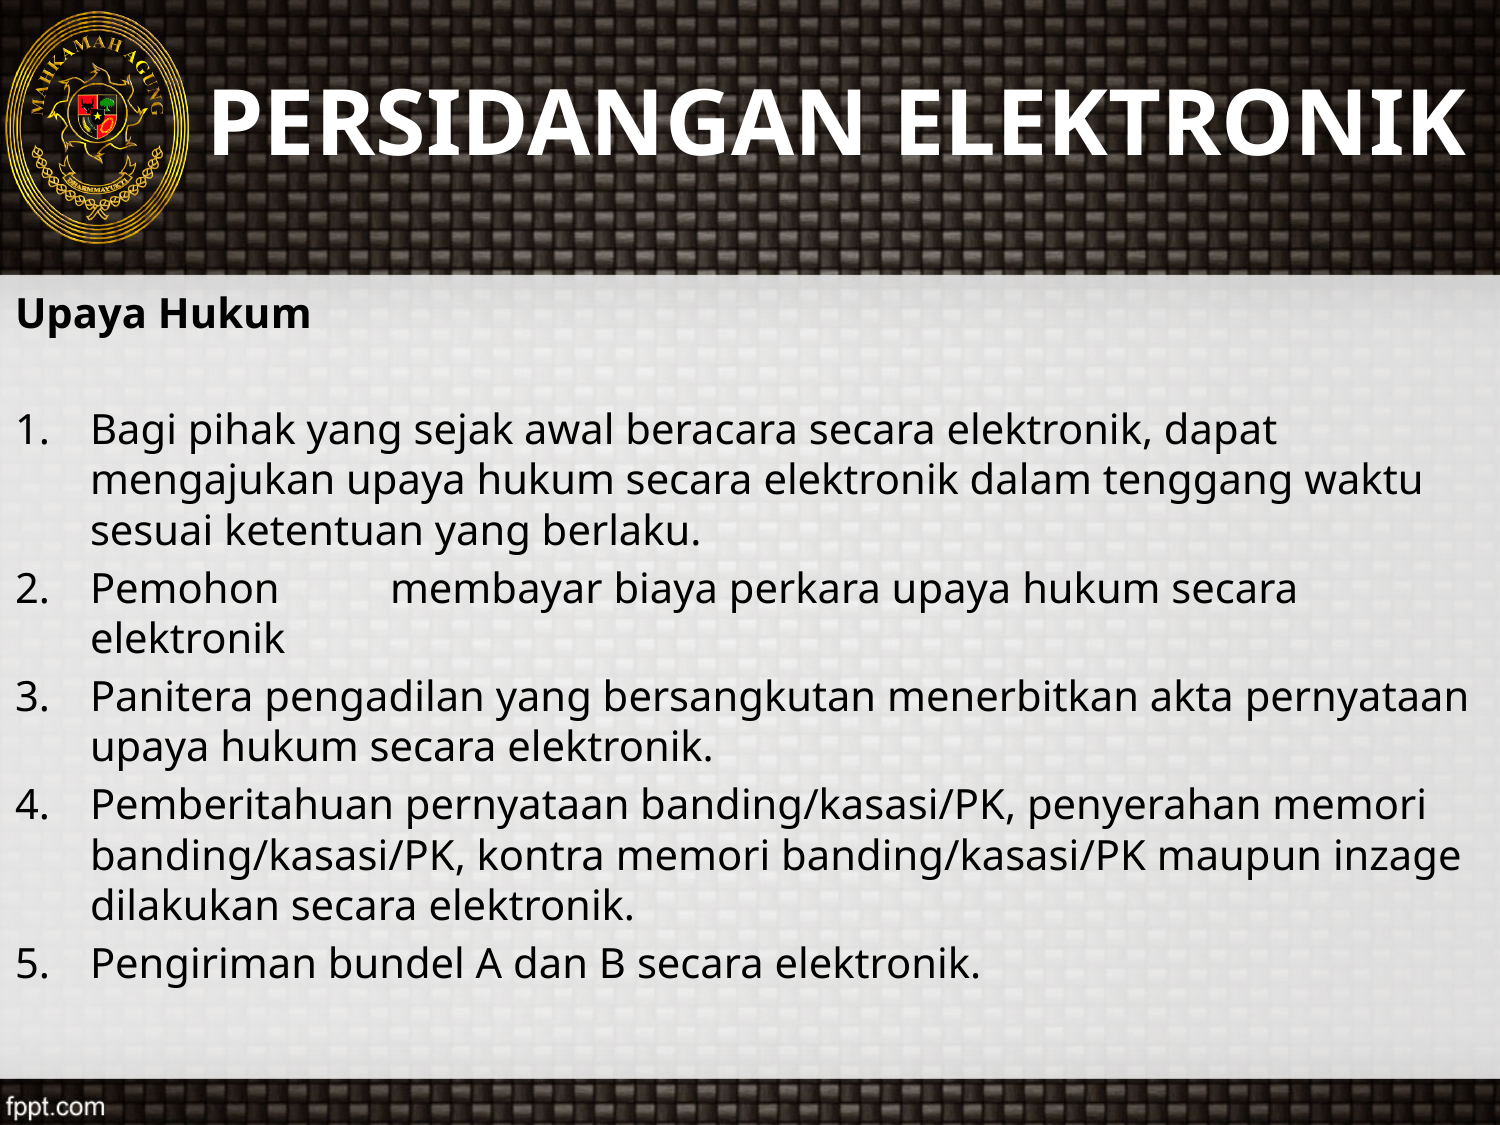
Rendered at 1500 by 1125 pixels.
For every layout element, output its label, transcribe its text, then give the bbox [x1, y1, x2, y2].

picture [0, 0, 1500, 278]
picture [0, 1071, 1500, 1125]
list Upaya Hukum Bagi pihak yang sejak awal beracara secara elektronik, dapat mengajukan upaya hukum secara elektronik dalam tenggang waktu sesuai ketentuan yang berlaku. Pemohon membayar biaya perkara upaya hukum secara elektronik Panitera pengadilan yang bersangkutan menerbitkan akta pernyataan upaya hukum secara elektronik. Pemberitahuan pernyataan banding/kasasi/PK, penyerahan memori banding/kasasi/PK, kontra memori banding/kasasi/PK maupun inzage dilakukan secara elektronik. Pengiriman bundel A dan B secara elektronik. [0, 278, 1500, 1071]
title PERSIDANGAN ELEKTRONIK [193, 54, 1483, 184]
